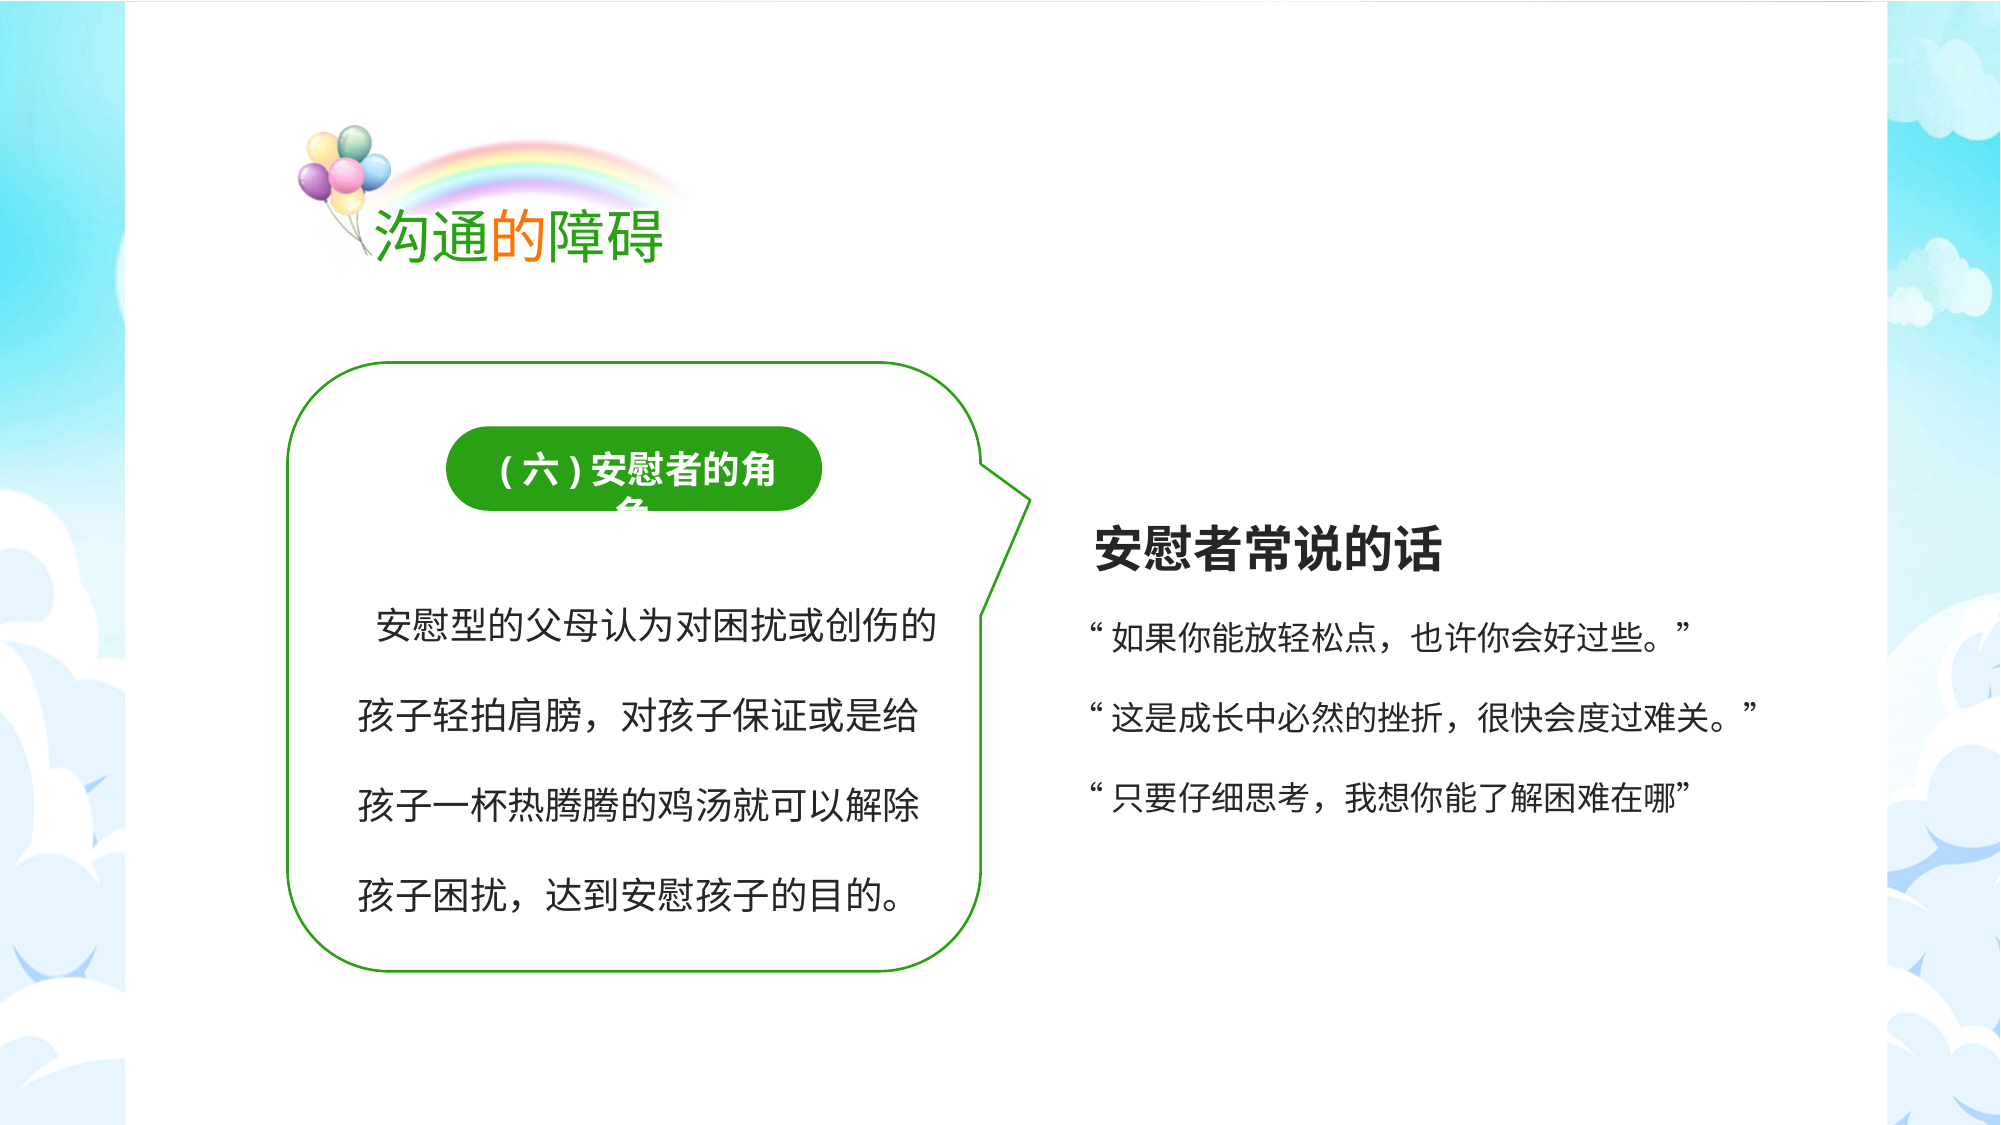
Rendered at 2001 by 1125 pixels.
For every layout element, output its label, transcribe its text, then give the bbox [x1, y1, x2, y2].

text_box (六)安慰者的角色 [446, 426, 823, 511]
text_box 安慰型的父母认为对困扰或创伤的孩子轻拍肩膀，对孩子保证或是给孩子一杯热腾腾的鸡汤就可以解除孩子困扰，达到安慰孩子的目的。 [342, 550, 956, 925]
picture [0, 0, 2000, 1125]
text_box 安慰者常说的话 “如果你能放轻松点，也许你会好过些。” “这是成长中必然的挫折，很快会度过难关。” “只要仔细思考，我想你能了解困难在哪” [1055, 450, 1846, 915]
text_box [286, 361, 1032, 973]
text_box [247, 106, 766, 283]
